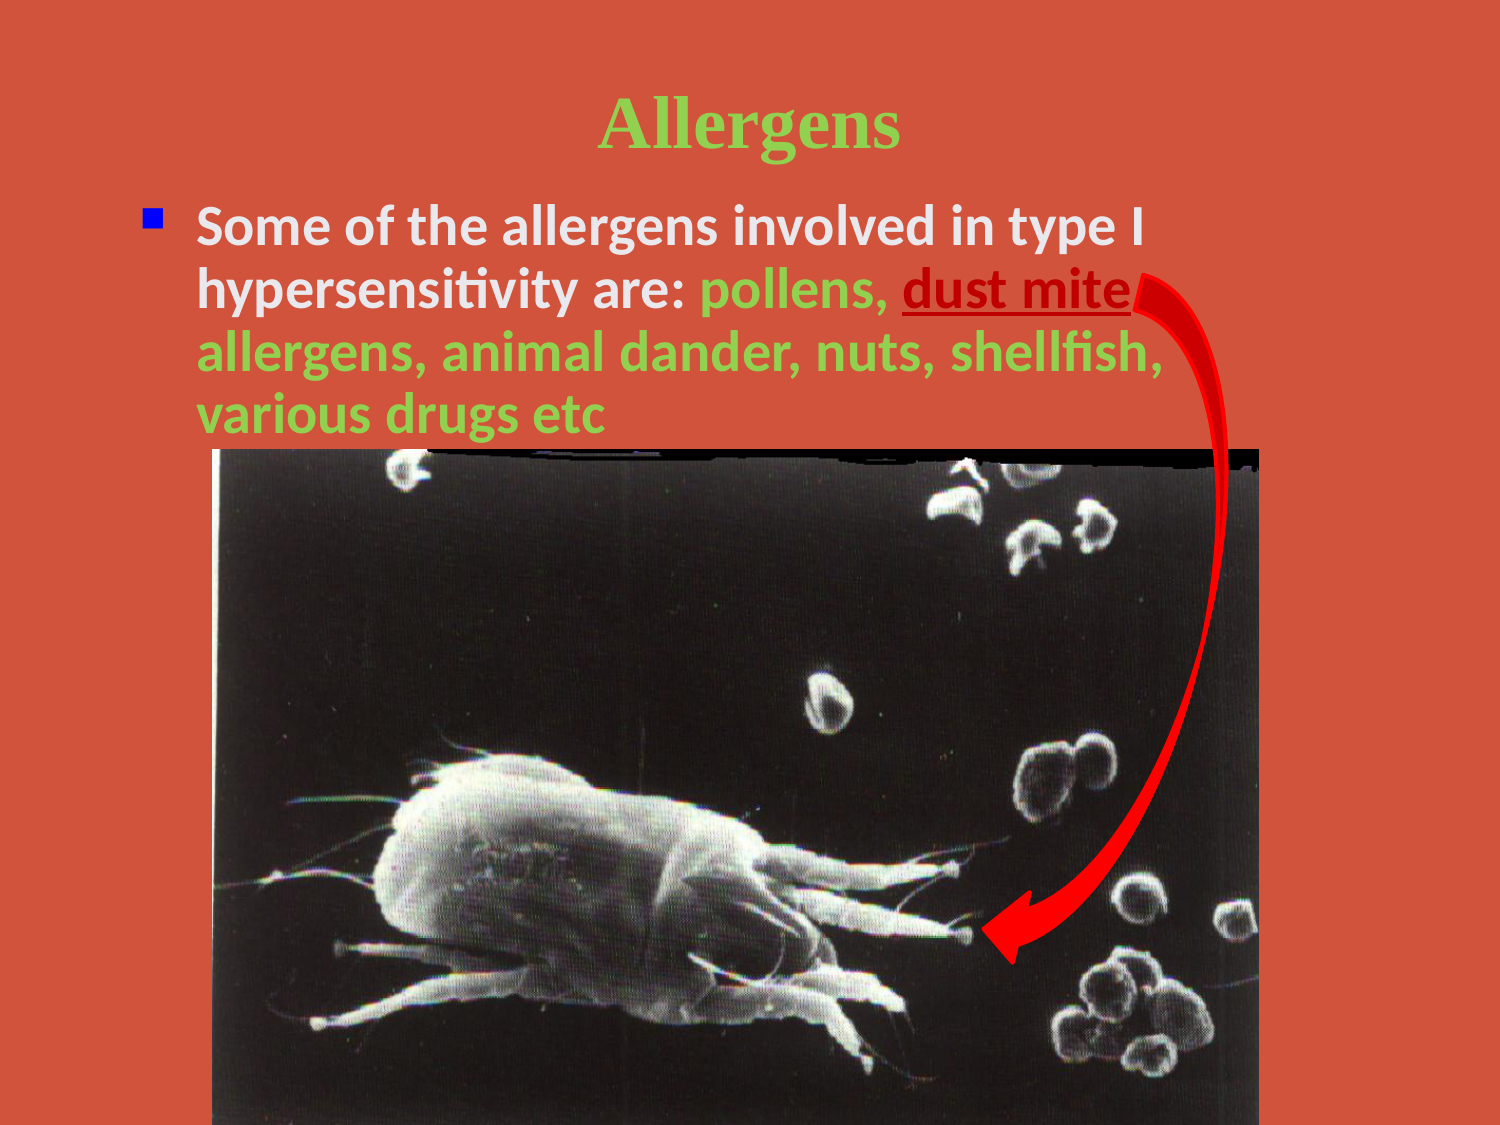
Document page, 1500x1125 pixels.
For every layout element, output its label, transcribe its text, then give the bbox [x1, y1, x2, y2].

text_box Allergens [112, 24, 1388, 213]
picture [212, 449, 1260, 1125]
text_box Some of the allergens involved in type I hypersensitivity are: pollens, dust mite allergens, animal dander, nuts, shellfish, various drugs etc [125, 187, 1300, 463]
text_box [1132, 272, 1229, 448]
